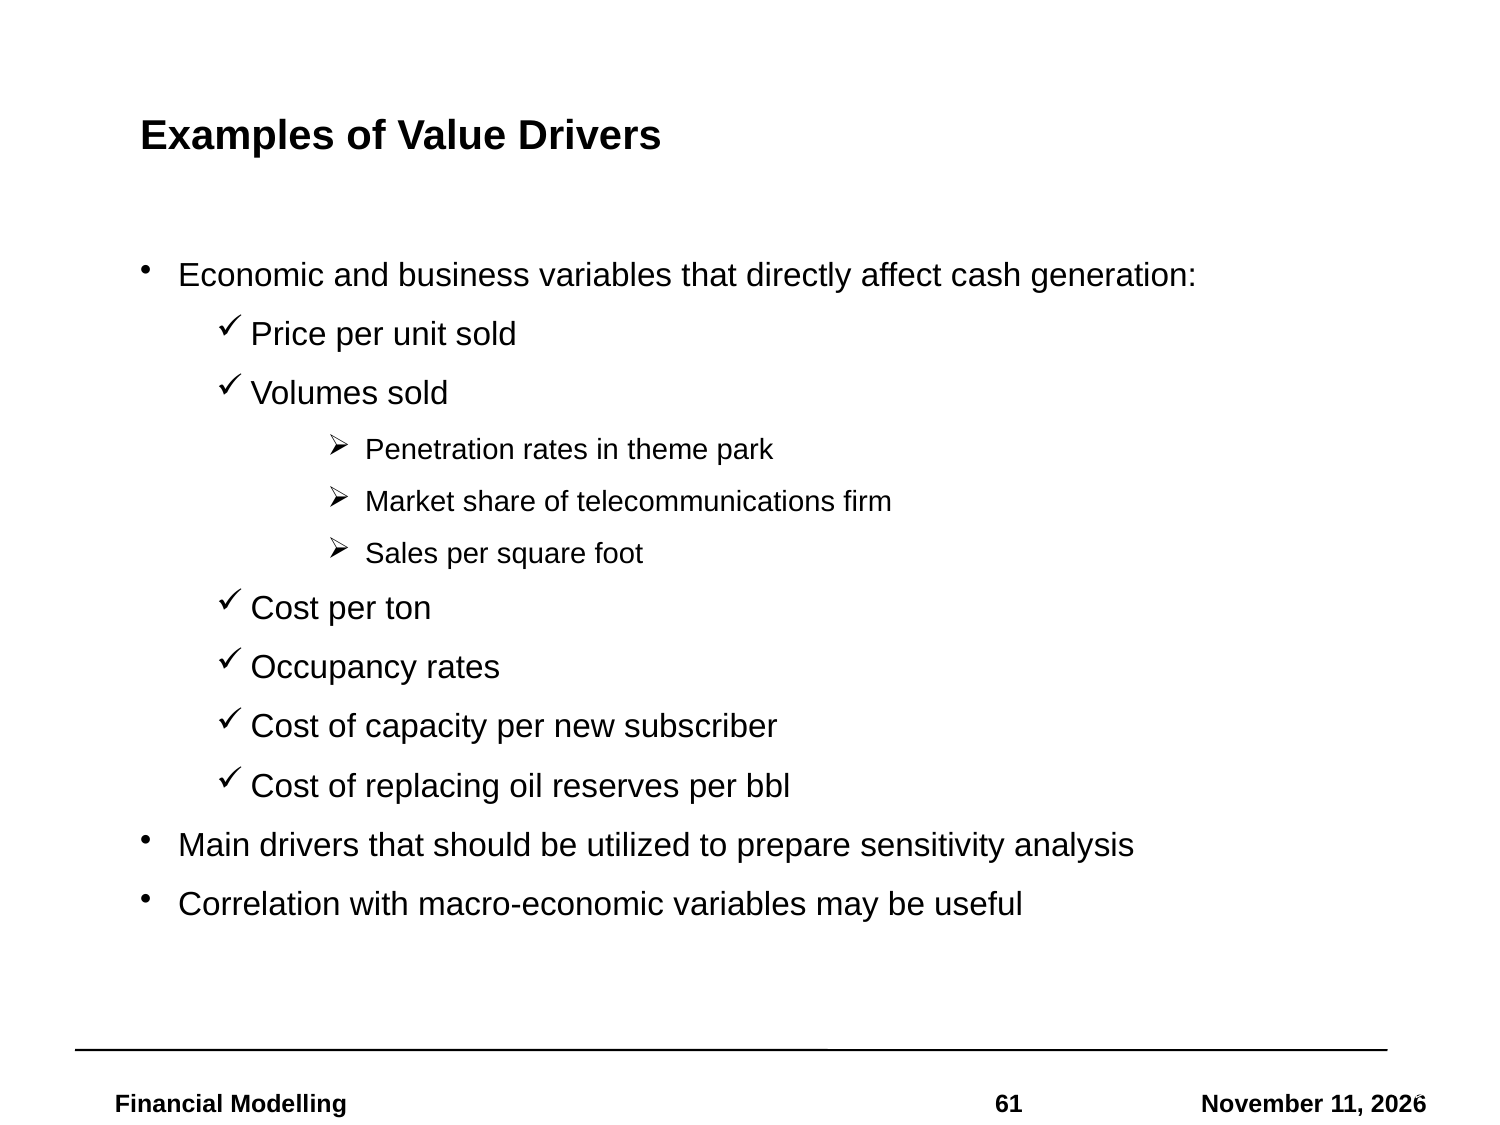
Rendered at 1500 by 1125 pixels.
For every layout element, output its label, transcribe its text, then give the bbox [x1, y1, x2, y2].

title Examples of Value Drivers [124, 99, 1413, 226]
list Economic and business variables that directly affect cash generation: Price per unit sold Volumes sold Penetration rates in theme park Market share of telecommunications firm Sales per square foot Cost per ton Occupancy rates Cost of capacity per new subscriber Cost of replacing oil reserves per bbl Main drivers that should be utilized to prepare sensitivity analysis Correlation with macro-economic variables may be useful [124, 249, 1413, 1001]
